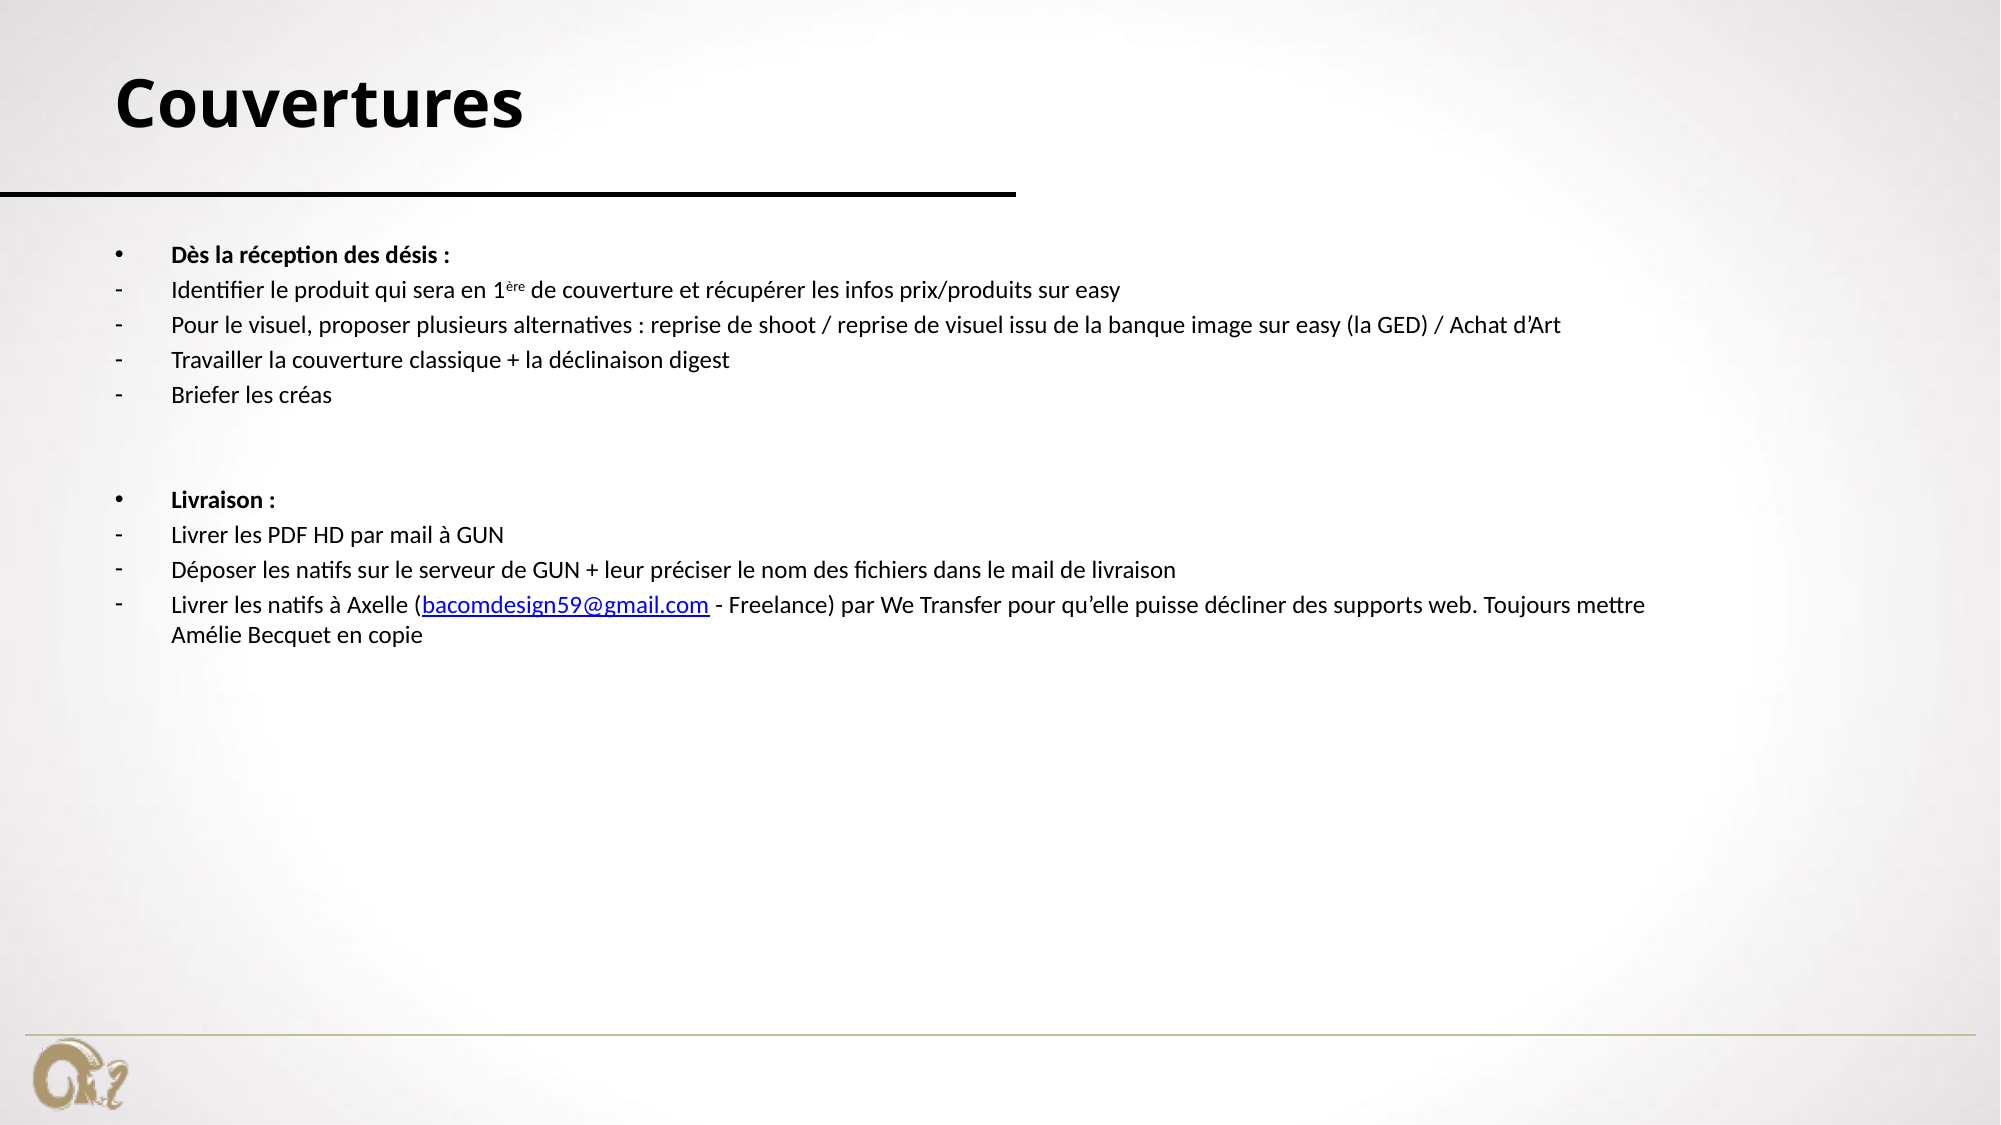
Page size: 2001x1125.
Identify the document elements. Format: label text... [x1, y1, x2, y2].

list Dès la réception des désis : Identifier le produit qui sera en 1ère de couverture et récupérer les infos prix/produits sur easy Pour le visuel, proposer plusieurs alternatives : reprise de shoot / reprise de visuel issu de la banque image sur easy (la GED) / Achat d’Art Travailler la couverture classique + la déclinaison digest Briefer les créas Livraison : Livrer les PDF HD par mail à GUN Déposer les natifs sur le serveur de GUN + leur préciser le nom des fichiers dans le mail de livraison Livrer les natifs à Axelle (bacomdesign59@gmail.com - Freelance) par We Transfer pour qu’elle puisse décliner des supports web. Toujours mettre Amélie Becquet en copie [99, 196, 1680, 1012]
title Couvertures [99, 7, 1900, 195]
picture [0, 0, 2000, 1125]
